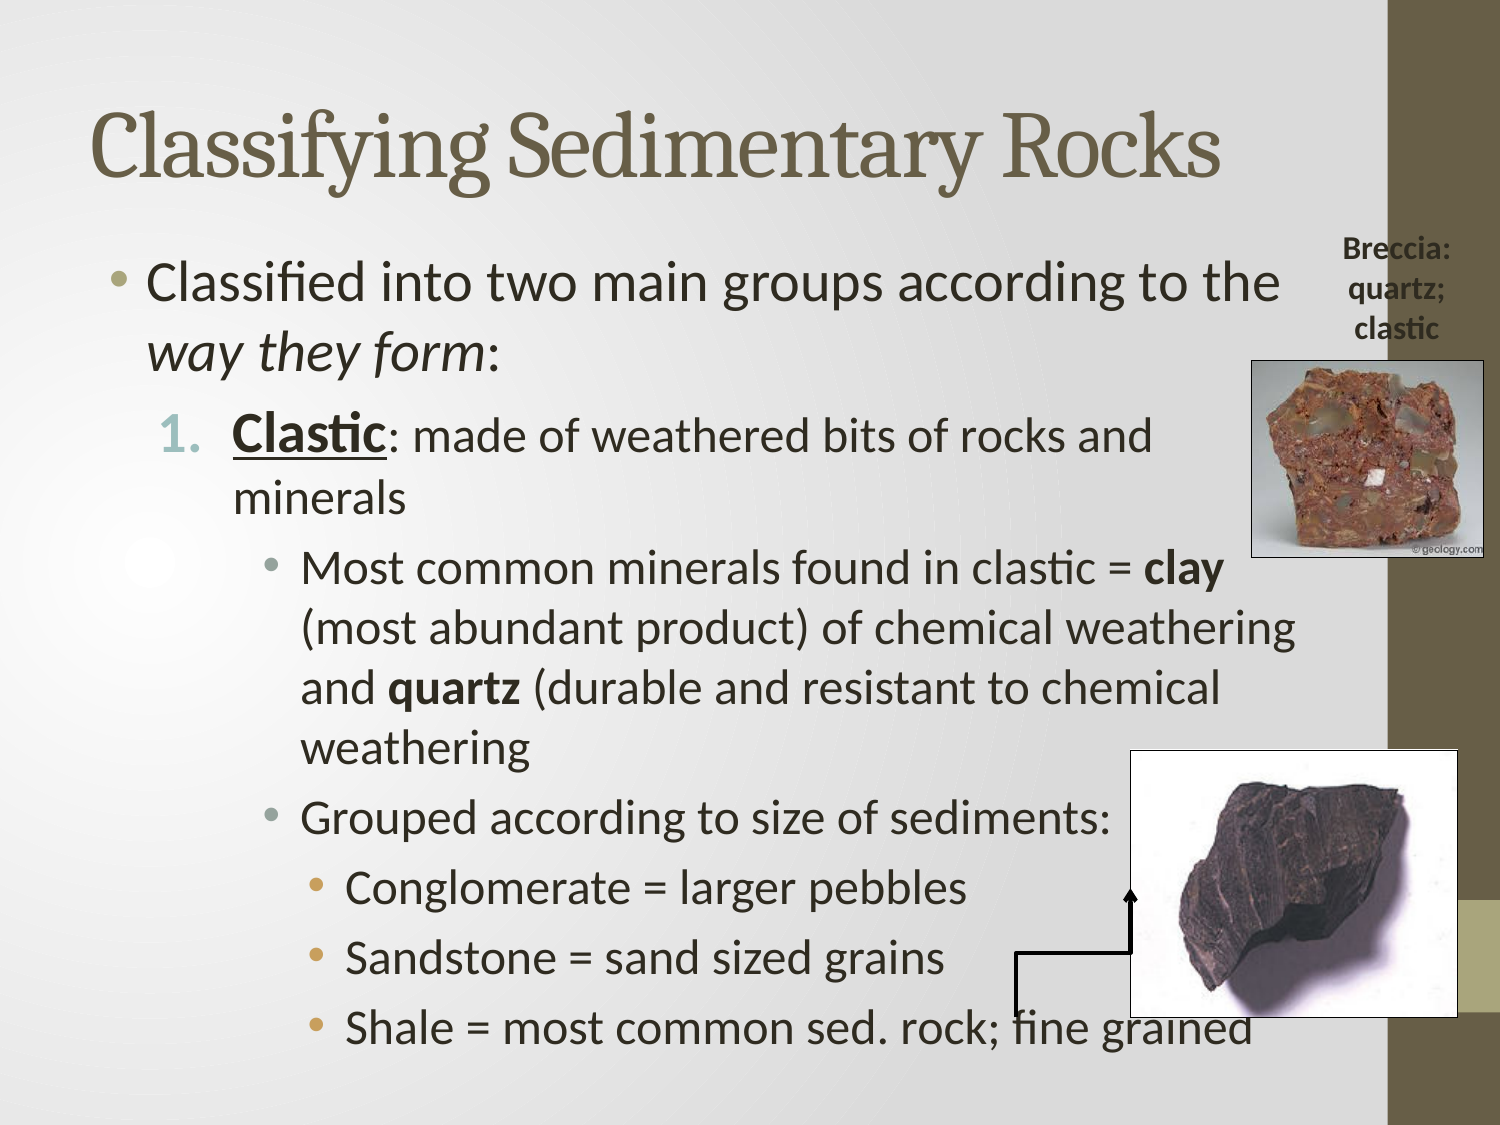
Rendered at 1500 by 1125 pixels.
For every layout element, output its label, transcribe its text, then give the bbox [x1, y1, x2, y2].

list Classified into two main groups according to the way they form: Clastic: made of weathered bits of rocks and minerals Most common minerals found in clastic = clay (most abundant product) of chemical weathering and quartz (durable and resistant to chemical weathering Grouped according to size of sediments: Conglomerate = larger pebbles Sandstone = sand sized grains Shale = most common sed. rock; fine grained [75, 235, 1325, 1023]
picture [1129, 749, 1458, 1018]
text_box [1008, 895, 1139, 1011]
picture [1250, 360, 1484, 558]
title Classifying Sedimentary Rocks [75, 45, 1325, 233]
text_box Breccia: quartz; clastic [1293, 218, 1500, 354]
